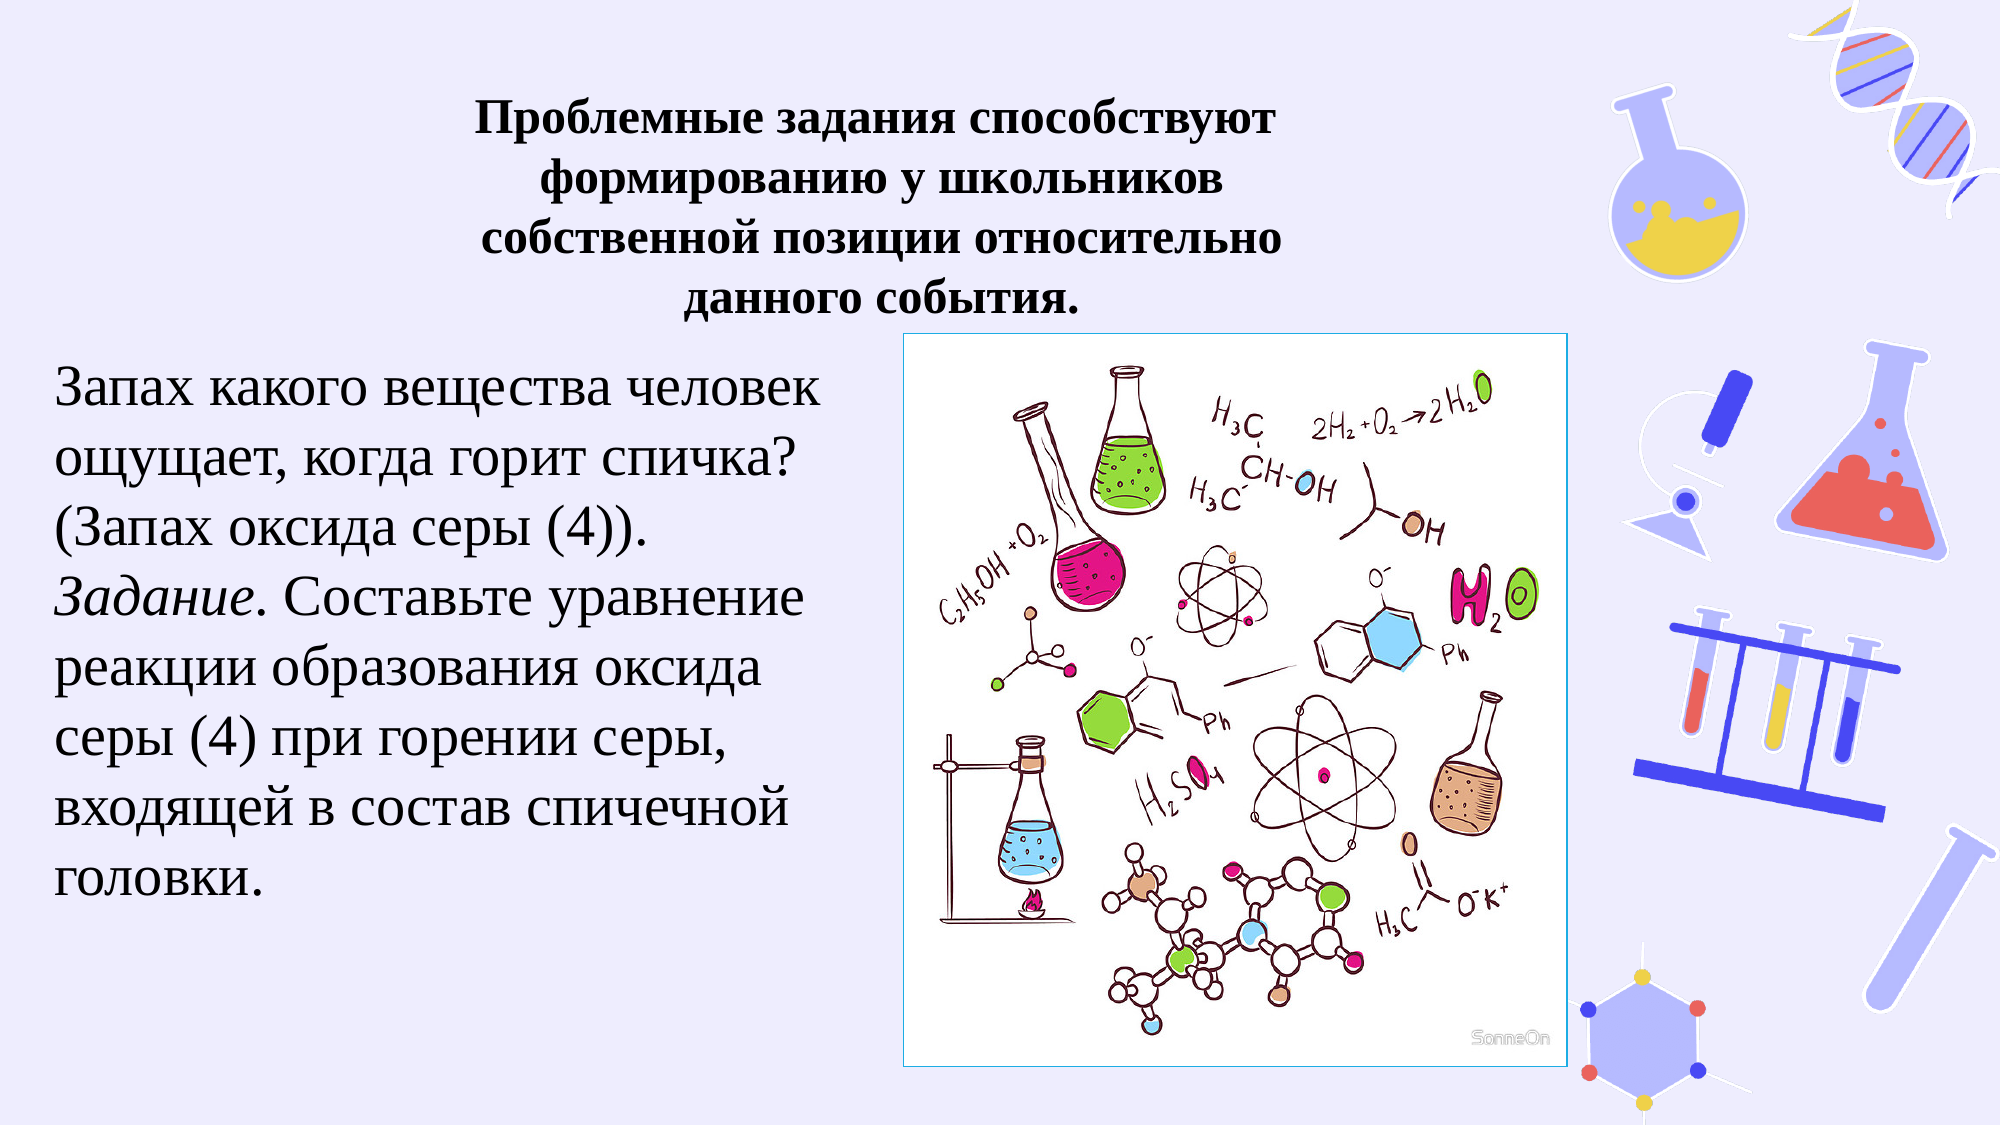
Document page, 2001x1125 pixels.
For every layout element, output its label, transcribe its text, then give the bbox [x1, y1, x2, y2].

picture [1540, 0, 2001, 312]
picture [1632, 604, 2000, 1014]
text_box Проблемные задания способствуют формированию у школьников собственной позиции относительно данного события. [381, 76, 1382, 332]
picture [1619, 369, 1753, 563]
picture [1773, 338, 1950, 563]
picture [903, 333, 1753, 1125]
text_box Запах какого вещества человек ощущает, когда горит спичка? (Запах оксида серы (4)). Задание. Составьте уравнение реакции образования оксида серы (4) при горении серы, входящей в состав спичечной головки. [39, 339, 882, 915]
